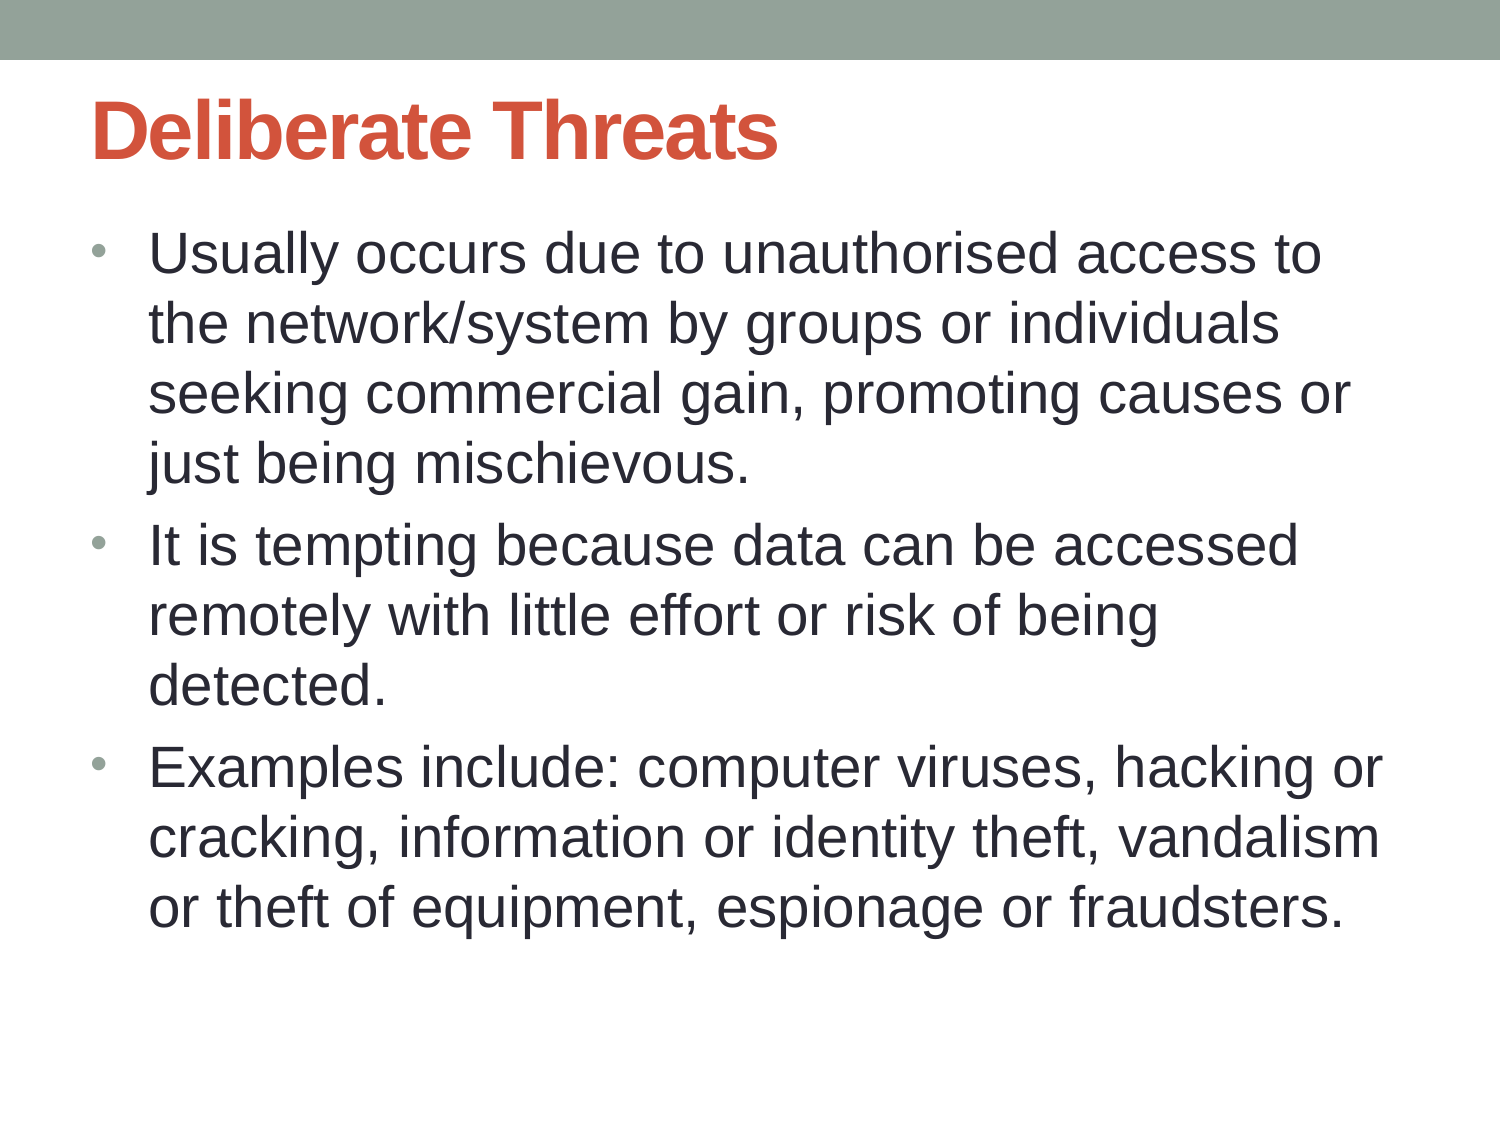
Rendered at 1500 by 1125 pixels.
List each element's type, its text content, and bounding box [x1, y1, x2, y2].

list Usually occurs due to unauthorised access to the network/system by groups or individuals seeking commercial gain, promoting causes or just being mischievous. It is tempting because data can be accessed remotely with little effort or risk of being detected. Examples include: computer viruses, hacking or cracking, information or identity theft, vandalism or theft of equipment, espionage or fraudsters. [75, 208, 1425, 1071]
title Deliberate Threats [75, 56, 1425, 197]
